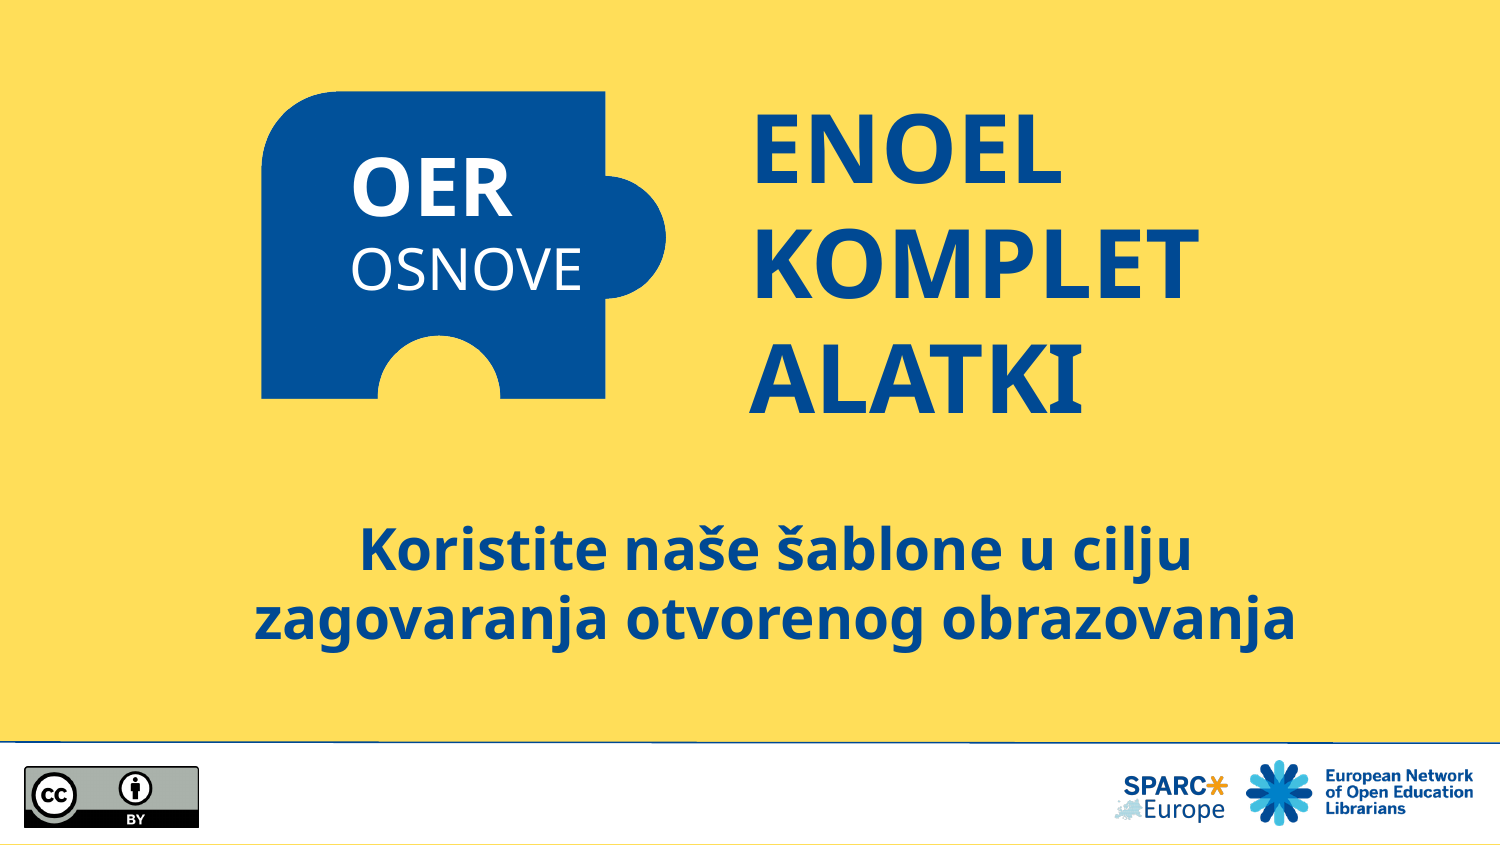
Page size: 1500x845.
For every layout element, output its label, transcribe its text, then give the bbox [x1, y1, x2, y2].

picture [1114, 758, 1232, 825]
text_box ENOEL KOMPLET ALATKI [734, 72, 1386, 448]
picture [24, 766, 199, 829]
text_box OER OSNOVE [671, 116, 951, 321]
text_box [0, 751, 1500, 844]
picture [1246, 759, 1473, 827]
picture [261, 91, 666, 399]
text_box Koristite naše šablone u cilju zagovaranja otvorenog obrazovanja [202, 499, 1350, 664]
